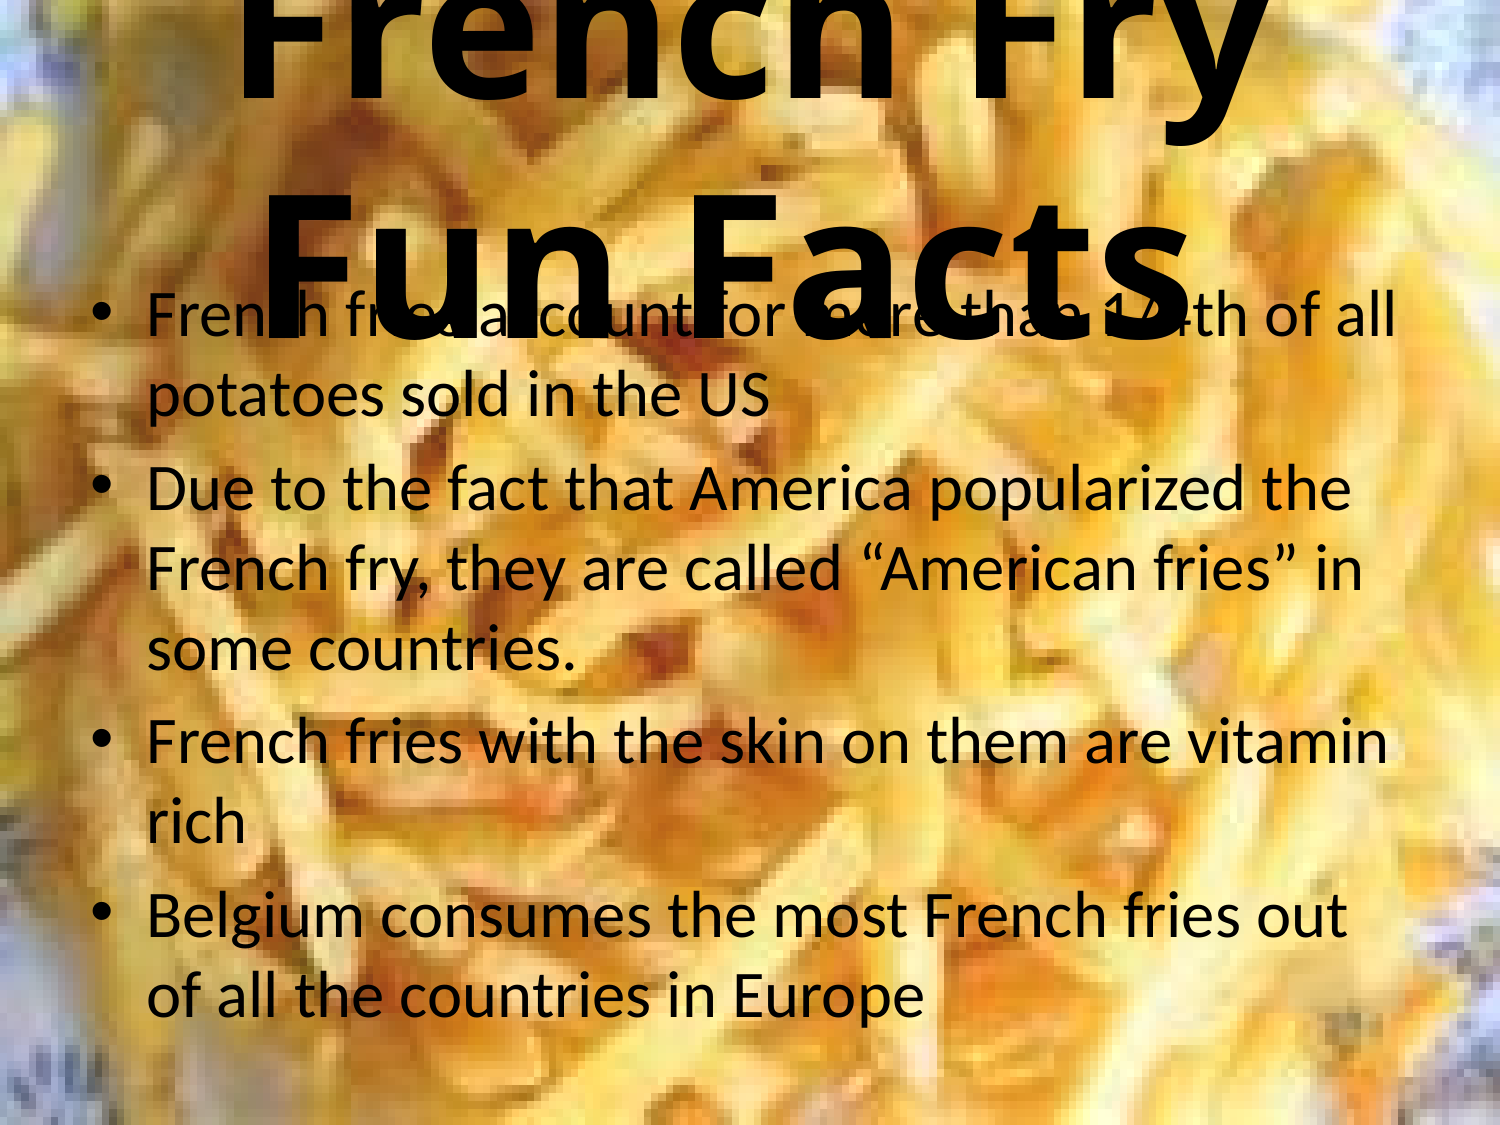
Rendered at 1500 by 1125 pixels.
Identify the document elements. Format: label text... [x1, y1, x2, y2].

list French fries account for more than 1/4th of all potatoes sold in the US Due to the fact that America popularized the French fry, they are called “American fries” in some countries. French fries with the skin on them are vitamin rich Belgium consumes the most French fries out of all the countries in Europe [75, 262, 1425, 1075]
title French Fry Fun Facts [0, 45, 1500, 233]
